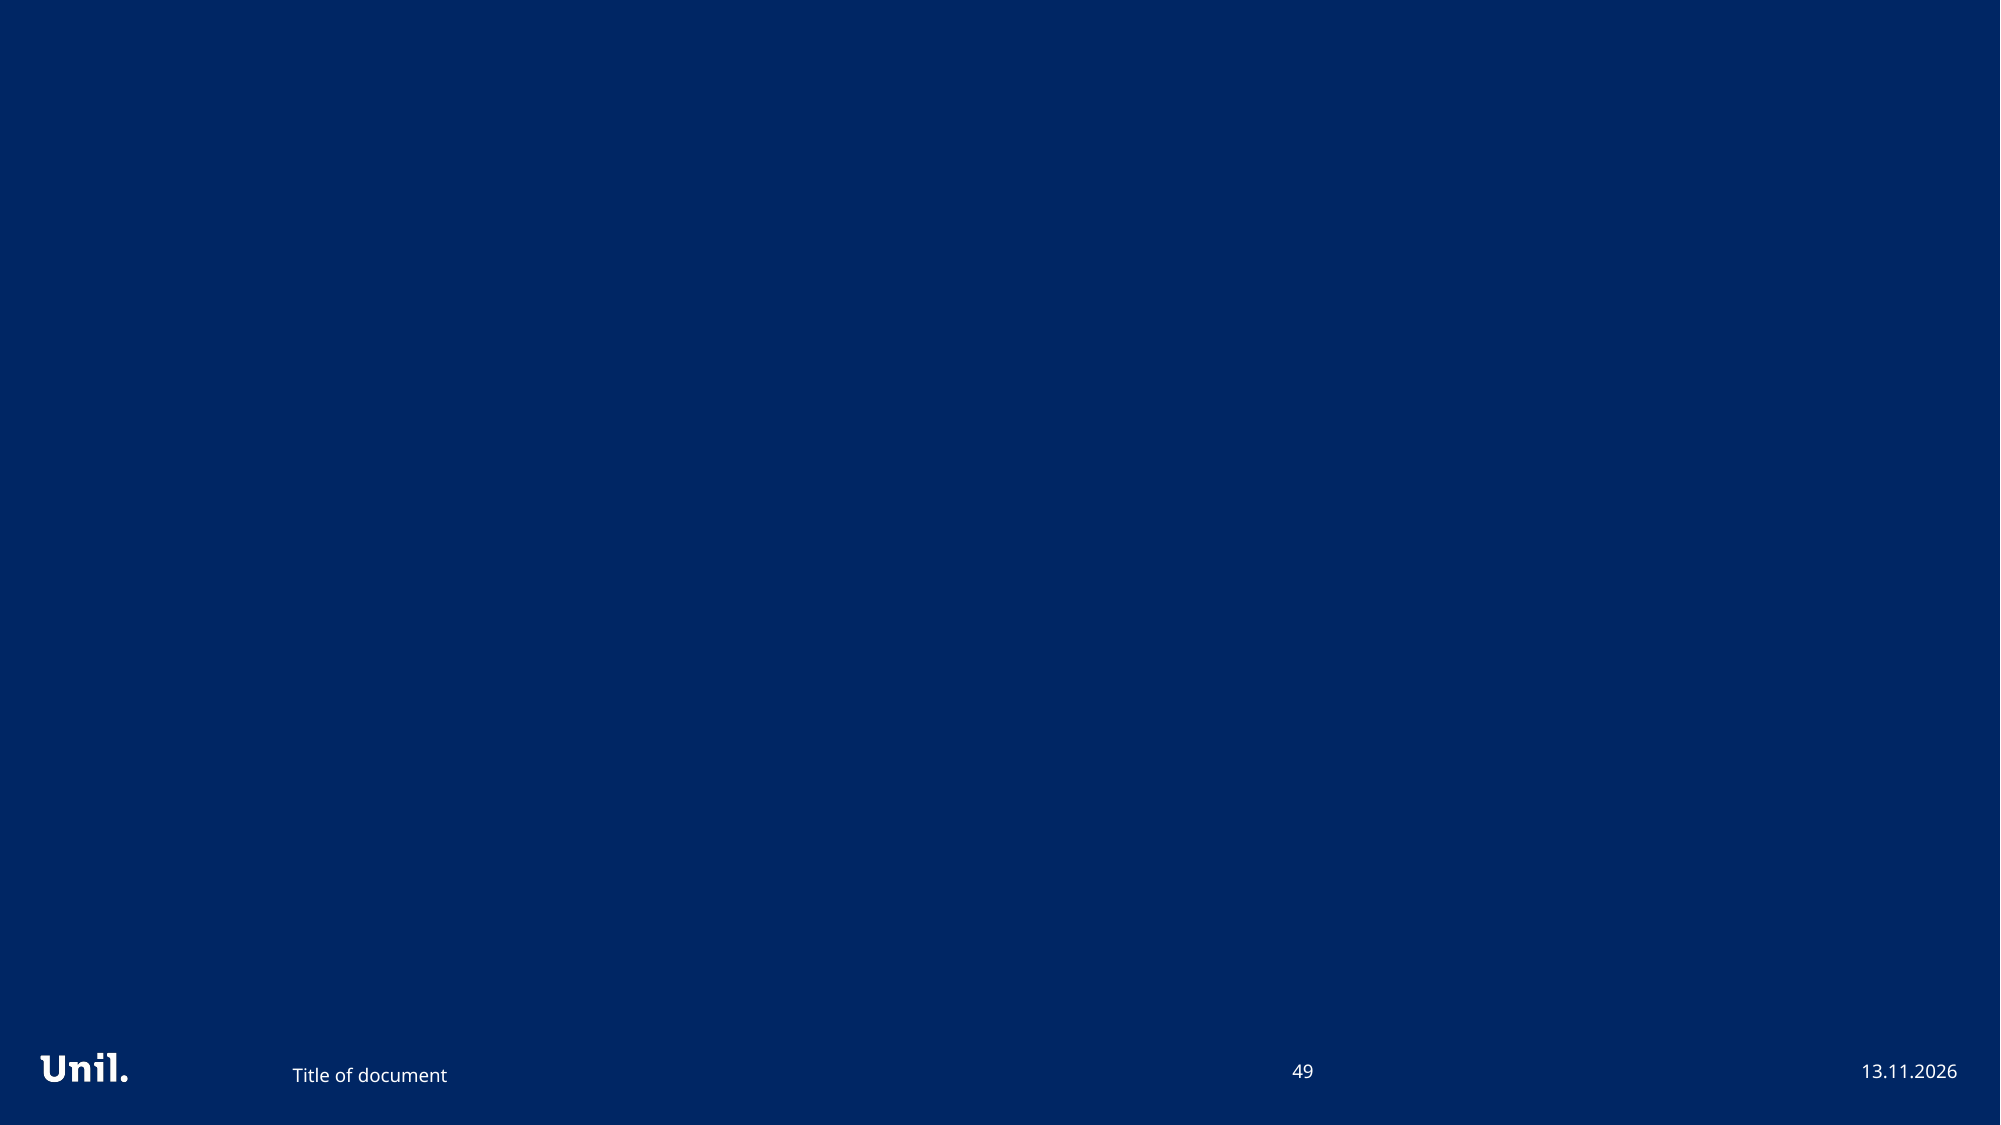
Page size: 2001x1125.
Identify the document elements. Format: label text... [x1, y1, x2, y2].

slide_number 49 [1250, 1037, 1355, 1086]
footer Title of document [292, 1011, 1048, 1087]
picture [27, 1042, 141, 1095]
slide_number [1789, 1026, 1958, 1086]
